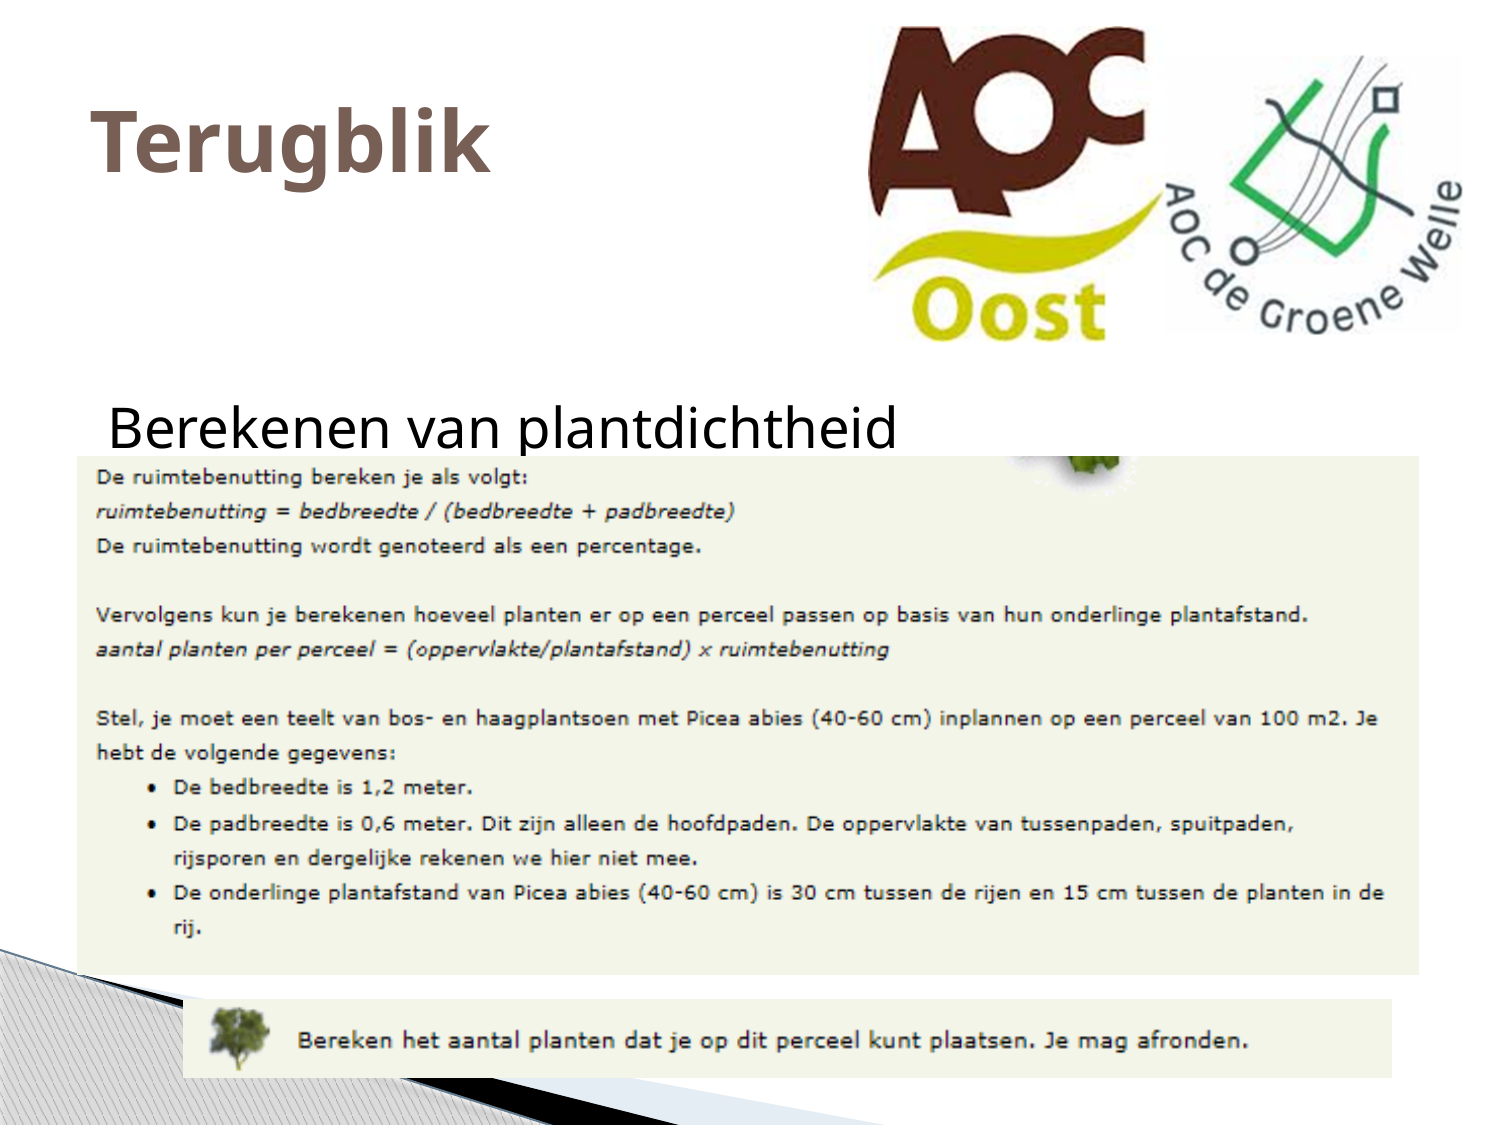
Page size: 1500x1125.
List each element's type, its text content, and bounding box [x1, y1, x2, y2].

title Terugblik [75, 45, 862, 233]
picture [76, 455, 1420, 975]
picture [182, 999, 1392, 1079]
list Berekenen van plantdichtheid [75, 385, 1425, 462]
picture [867, 26, 1473, 365]
